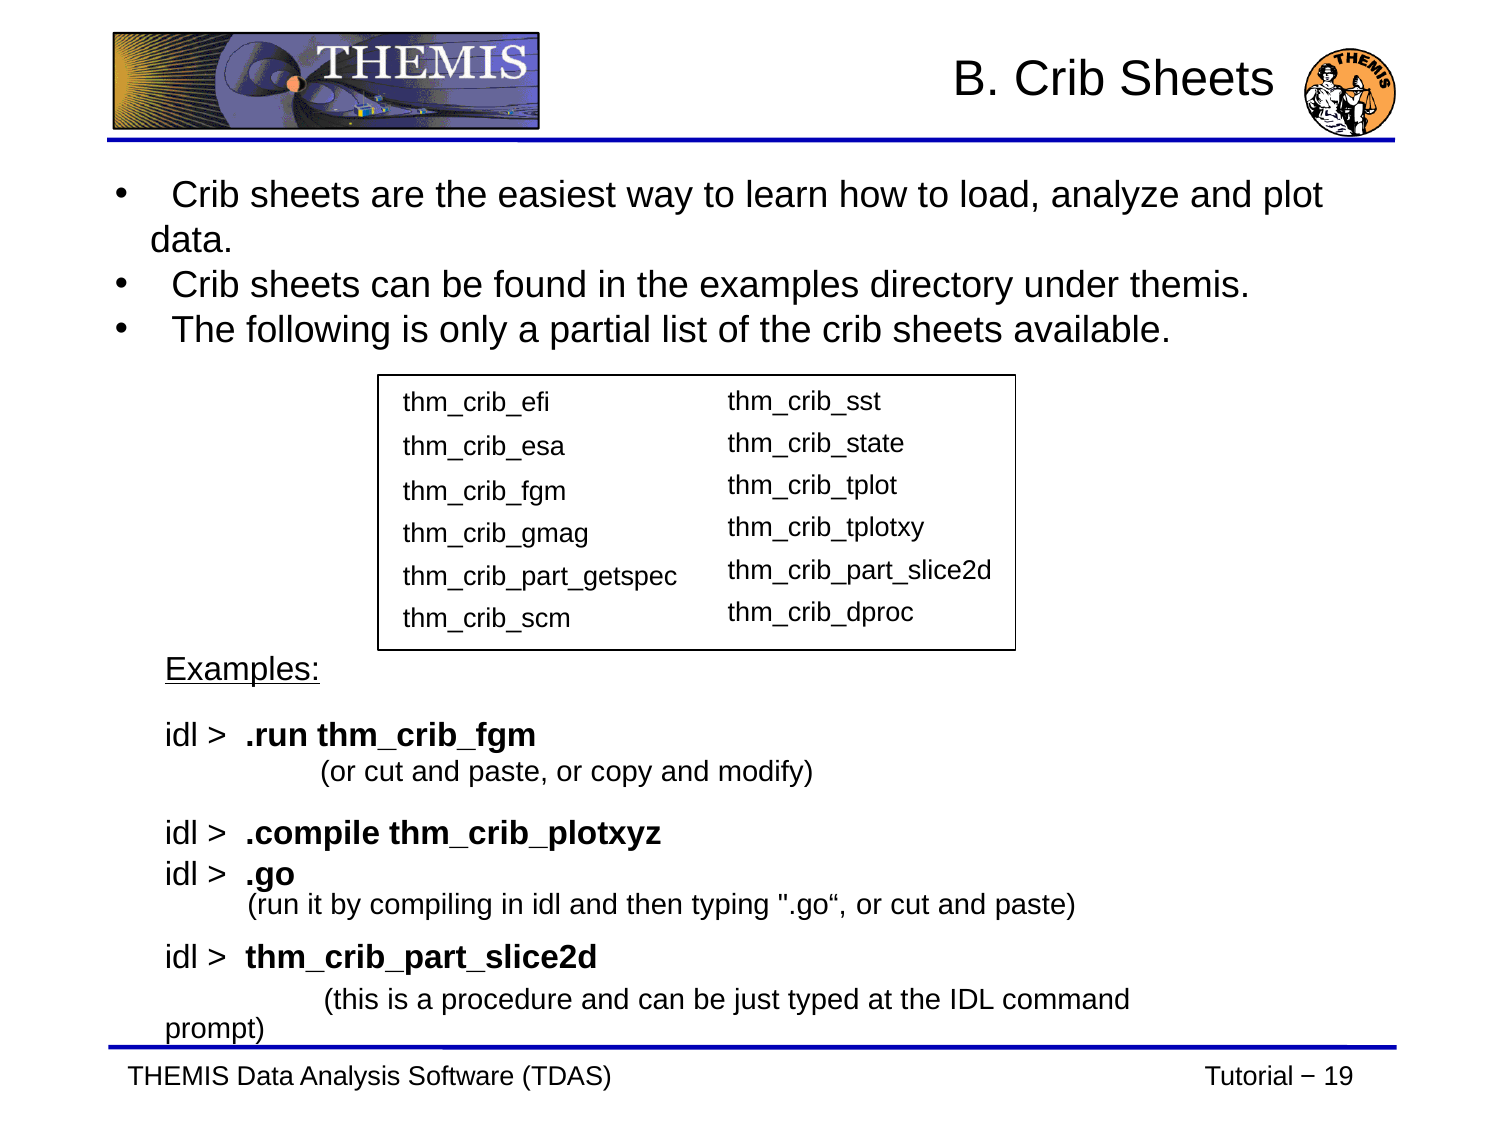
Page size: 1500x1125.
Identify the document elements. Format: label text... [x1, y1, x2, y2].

text_box Crib sheets are the easiest way to learn how to load, analyze and plot data. Crib sheets can be found in the examples directory under themis. The following is only a partial list of the crib sheets available. [99, 162, 1400, 358]
picture [1304, 48, 1396, 137]
picture [115, 35, 537, 44]
picture [115, 113, 537, 127]
text_box Examples: idl > .run thm_crib_fgm (or cut and paste, or copy and modify) idl > .compile thm_crib_plotxyz idl > .go (run it by compiling in idl and then typing ".go“, or cut and paste) idl > thm_crib_part_slice2d (this is a procedure and can be just typed at the IDL command prompt) [150, 649, 1238, 1052]
title B. Crib Sheets [74, 44, 1276, 113]
text_box [377, 375, 1016, 650]
text_box thm_crib_sst thm_crib_state thm_crib_tplot thm_crib_tplotxy thm_crib_part_slice2d thm_crib_dproc [727, 387, 1063, 650]
